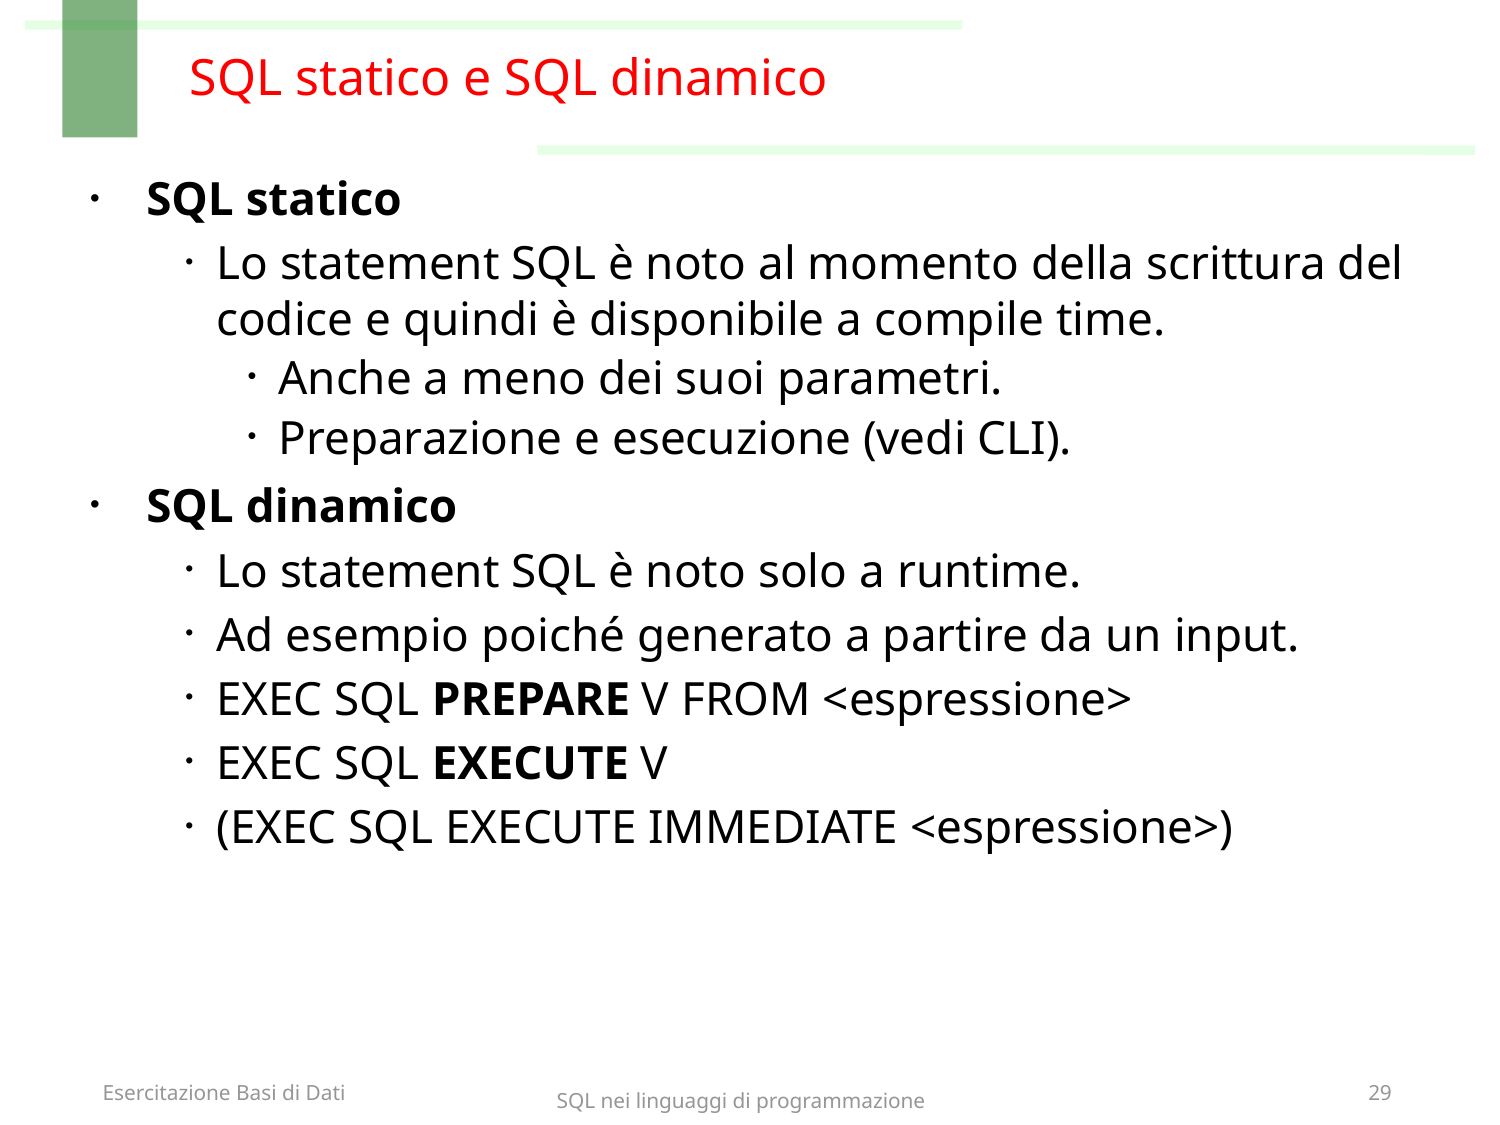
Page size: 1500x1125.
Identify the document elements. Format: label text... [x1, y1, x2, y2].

list SQL statico Lo statement SQL è noto al momento della scrittura del codice e quindi è disponibile a compile time. Anche a meno dei suoi parametri. Preparazione e esecuzione (vedi CLI). SQL dinamico Lo statement SQL è noto solo a runtime. Ad esempio poiché generato a partire da un input. EXEC SQL PREPARE V FROM <espressione> EXEC SQL EXECUTE V (EXEC SQL EXECUTE IMMEDIATE <espressione>) [75, 162, 1425, 1063]
title SQL statico e SQL dinamico [174, 24, 1425, 125]
footer SQL nei linguaggi di programmazione [425, 1082, 1057, 1120]
